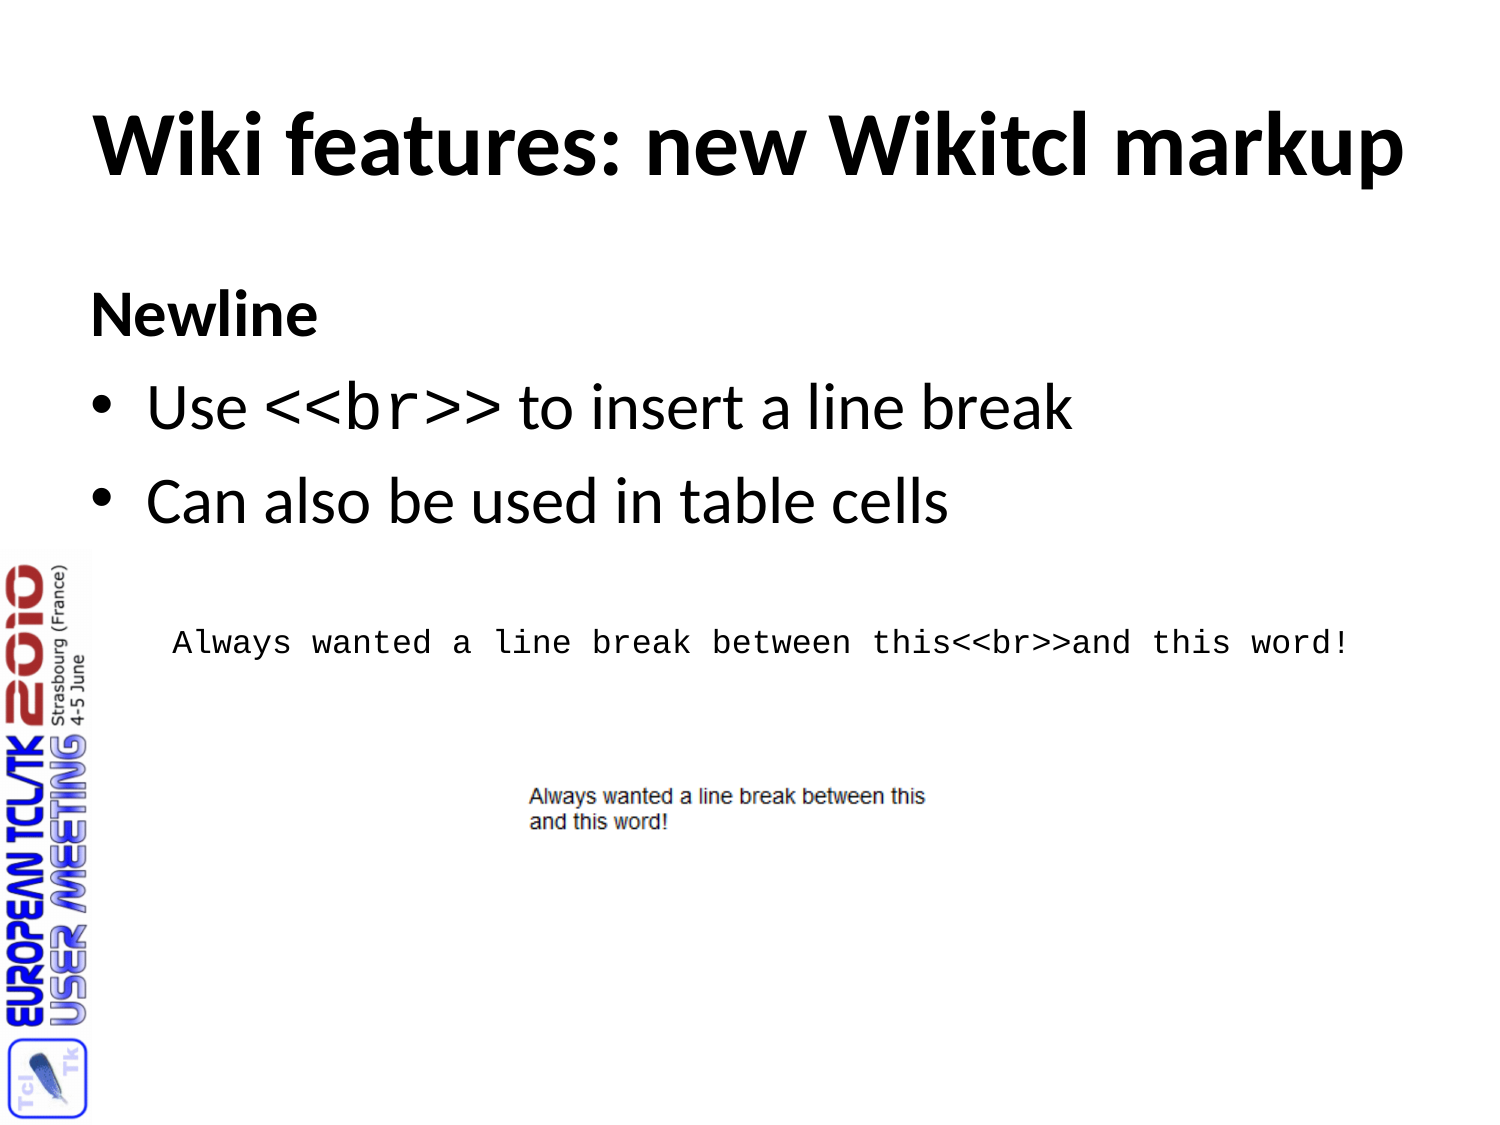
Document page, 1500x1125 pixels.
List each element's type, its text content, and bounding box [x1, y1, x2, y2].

list Newline Use <<br>> to insert a line break Can also be used in table cells [75, 262, 1425, 1005]
text_box Always wanted a line break between this<<br>>and this word! [157, 612, 1368, 668]
picture [524, 774, 932, 840]
picture [0, 550, 334, 1124]
title Wiki features: new Wikitcl markup [75, 45, 1425, 233]
